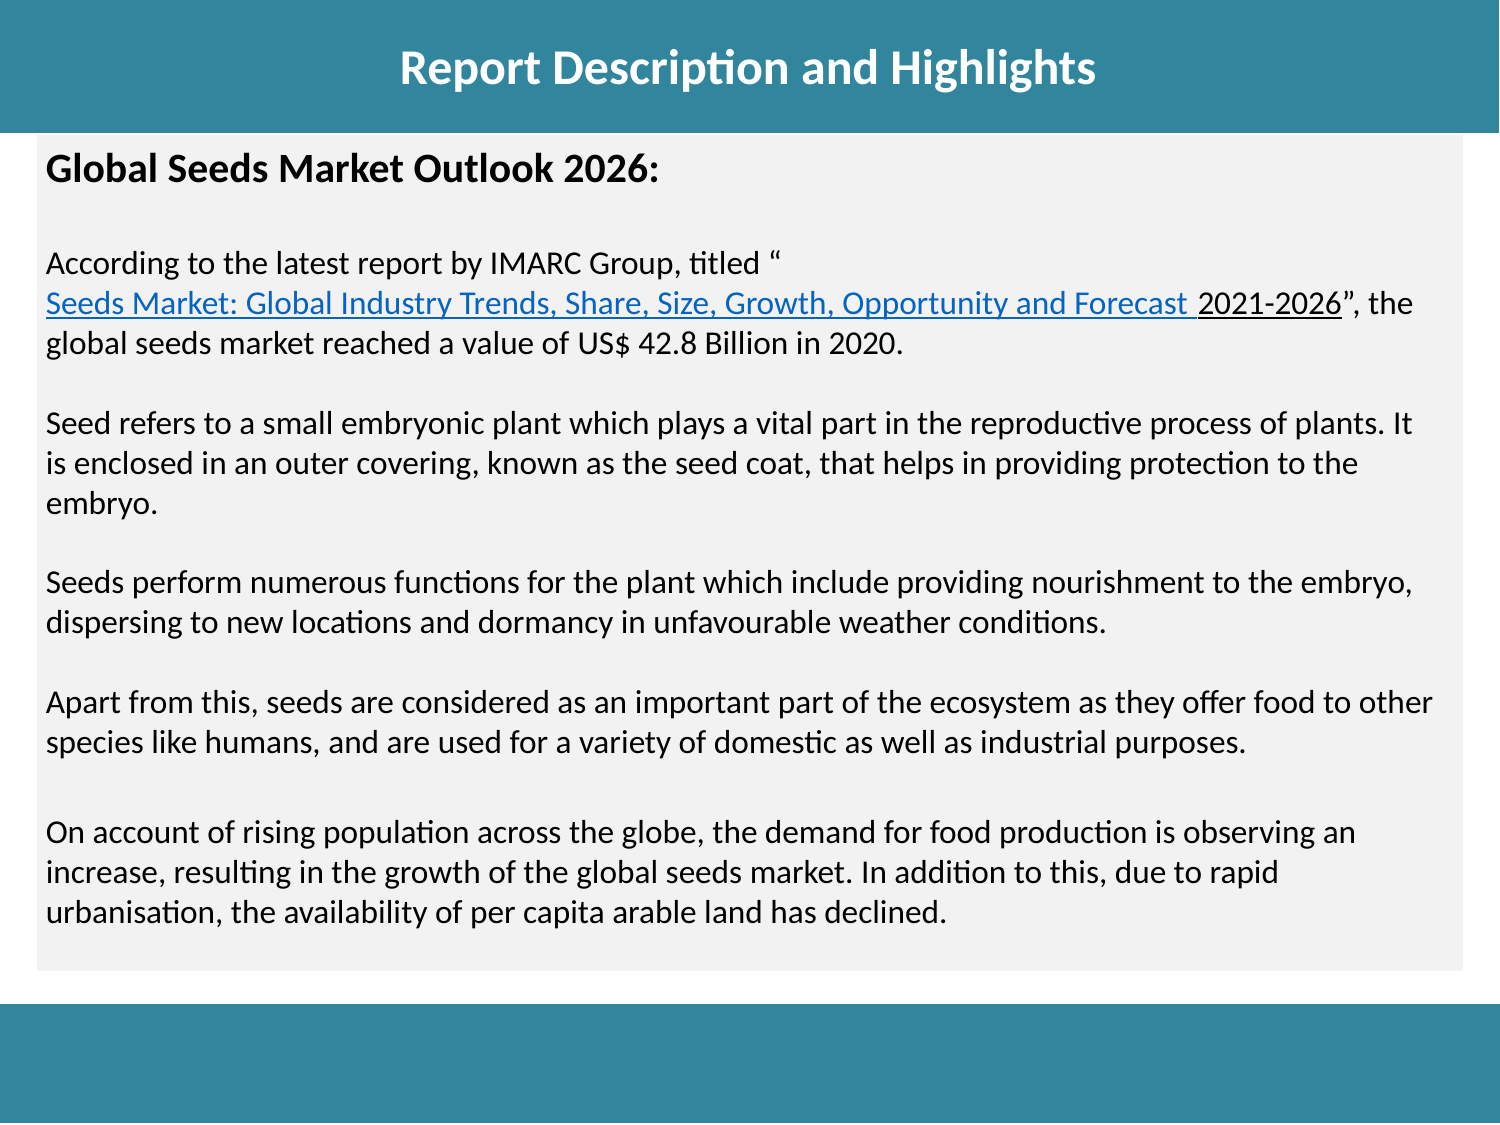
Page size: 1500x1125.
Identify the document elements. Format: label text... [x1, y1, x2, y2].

text_box [1457, 135, 1464, 972]
text_box [0, 1002, 1500, 1125]
text_box Global Seeds Market Outlook 2026: According to the latest report by IMARC Group, titled “Seeds Market: Global Industry Trends, Share, Size, Growth, Opportunity and Forecast 2021-2026”, the global seeds market reached a value of US$ 42.8 Billion in 2020. Seed refers to a small embryonic plant which plays a vital part in the reproductive process of plants. It is enclosed in an outer covering, known as the seed coat, that helps in providing protection to the embryo. Seeds perform numerous functions for the plant which include providing nourishment to the embryo, dispersing to new locations and dormancy in unfavourable weather conditions. Apart from this, seeds are considered as an important part of the ecosystem as they offer food to other species like humans, and are used for a variety of domestic as well as industrial purposes. On account of rising population across the globe, the demand for food production is observing an increase, resulting in the growth of the global seeds market. In addition to this, due to rapid urbanisation, the availability of per capita arable land has declined. [31, 133, 1457, 1038]
text_box Report Description and Highlights [0, 0, 1500, 135]
